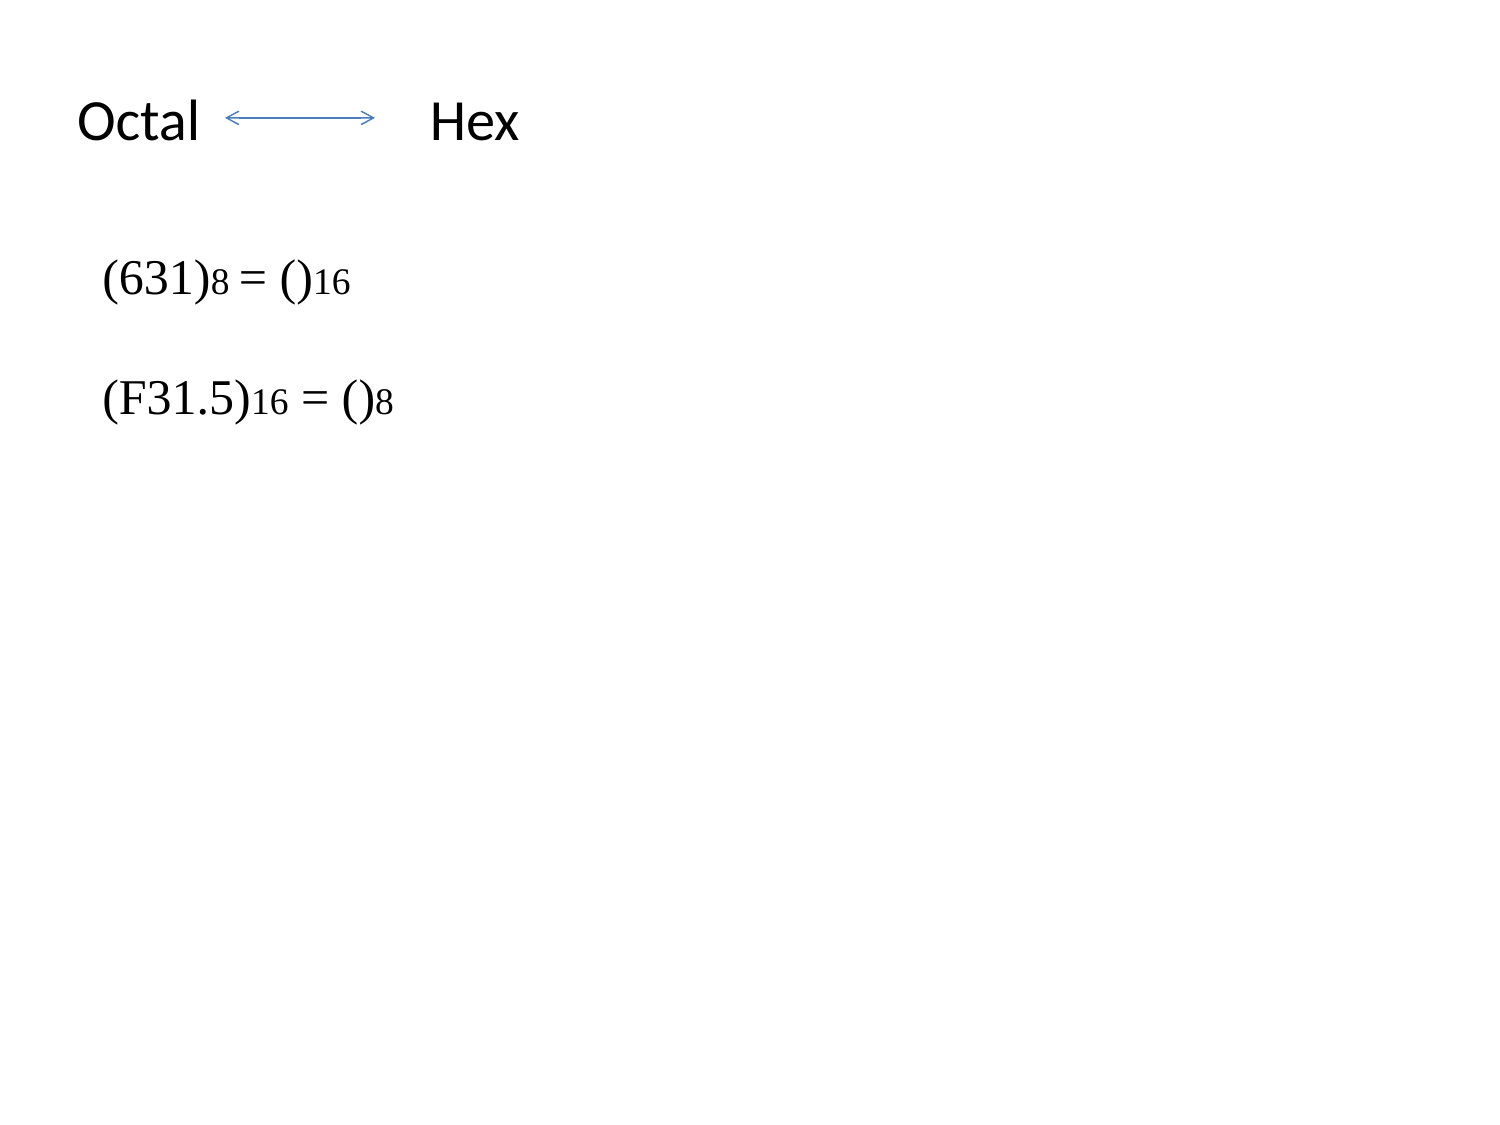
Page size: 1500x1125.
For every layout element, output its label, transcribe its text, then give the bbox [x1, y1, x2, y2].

text_box Octal Hex [62, 75, 650, 160]
text_box (631)8 = ()16 (F31.5)16 = ()8 [87, 237, 563, 433]
